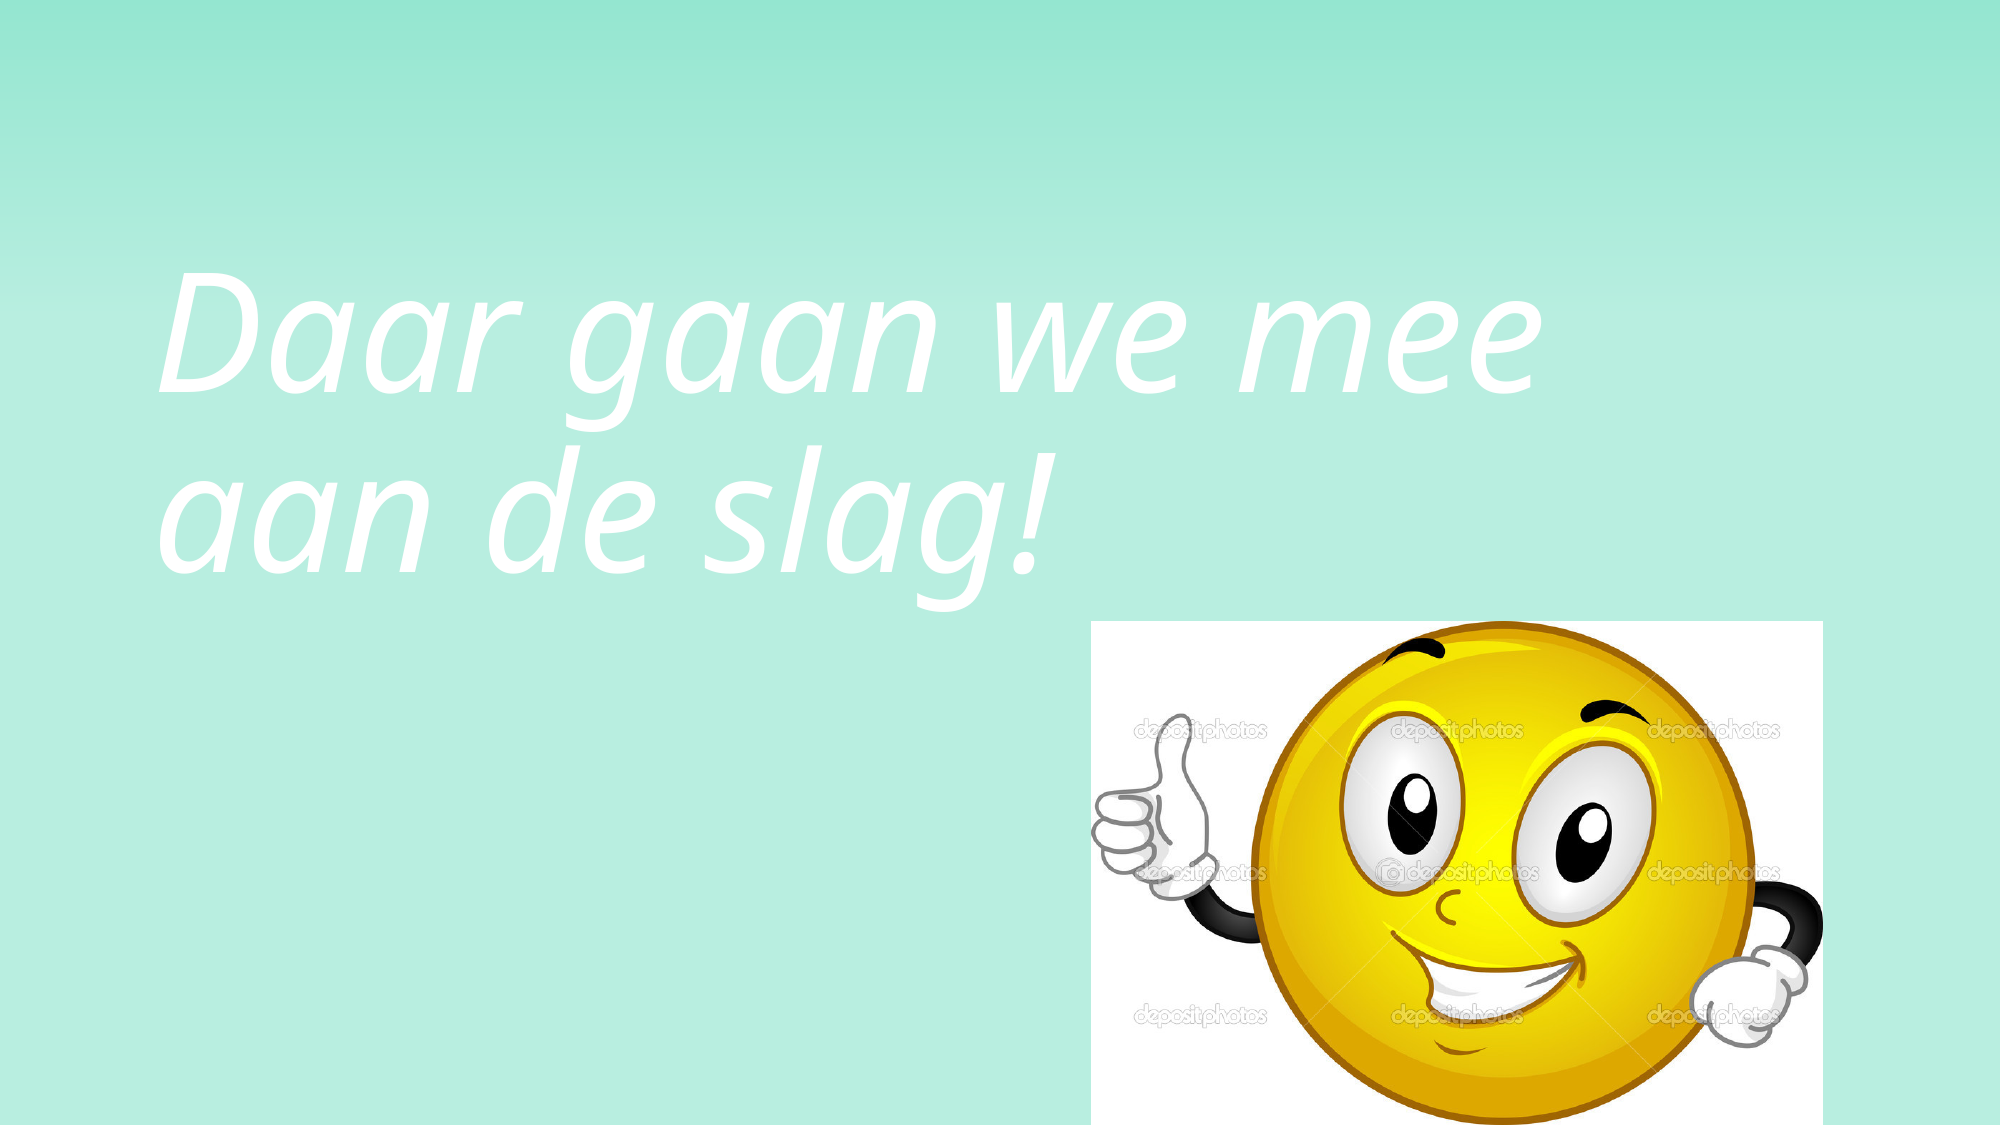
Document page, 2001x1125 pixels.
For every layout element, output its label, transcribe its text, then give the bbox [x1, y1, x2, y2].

title Daar gaan we mee aan de slag! [137, 59, 1863, 278]
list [1091, 621, 1823, 1125]
